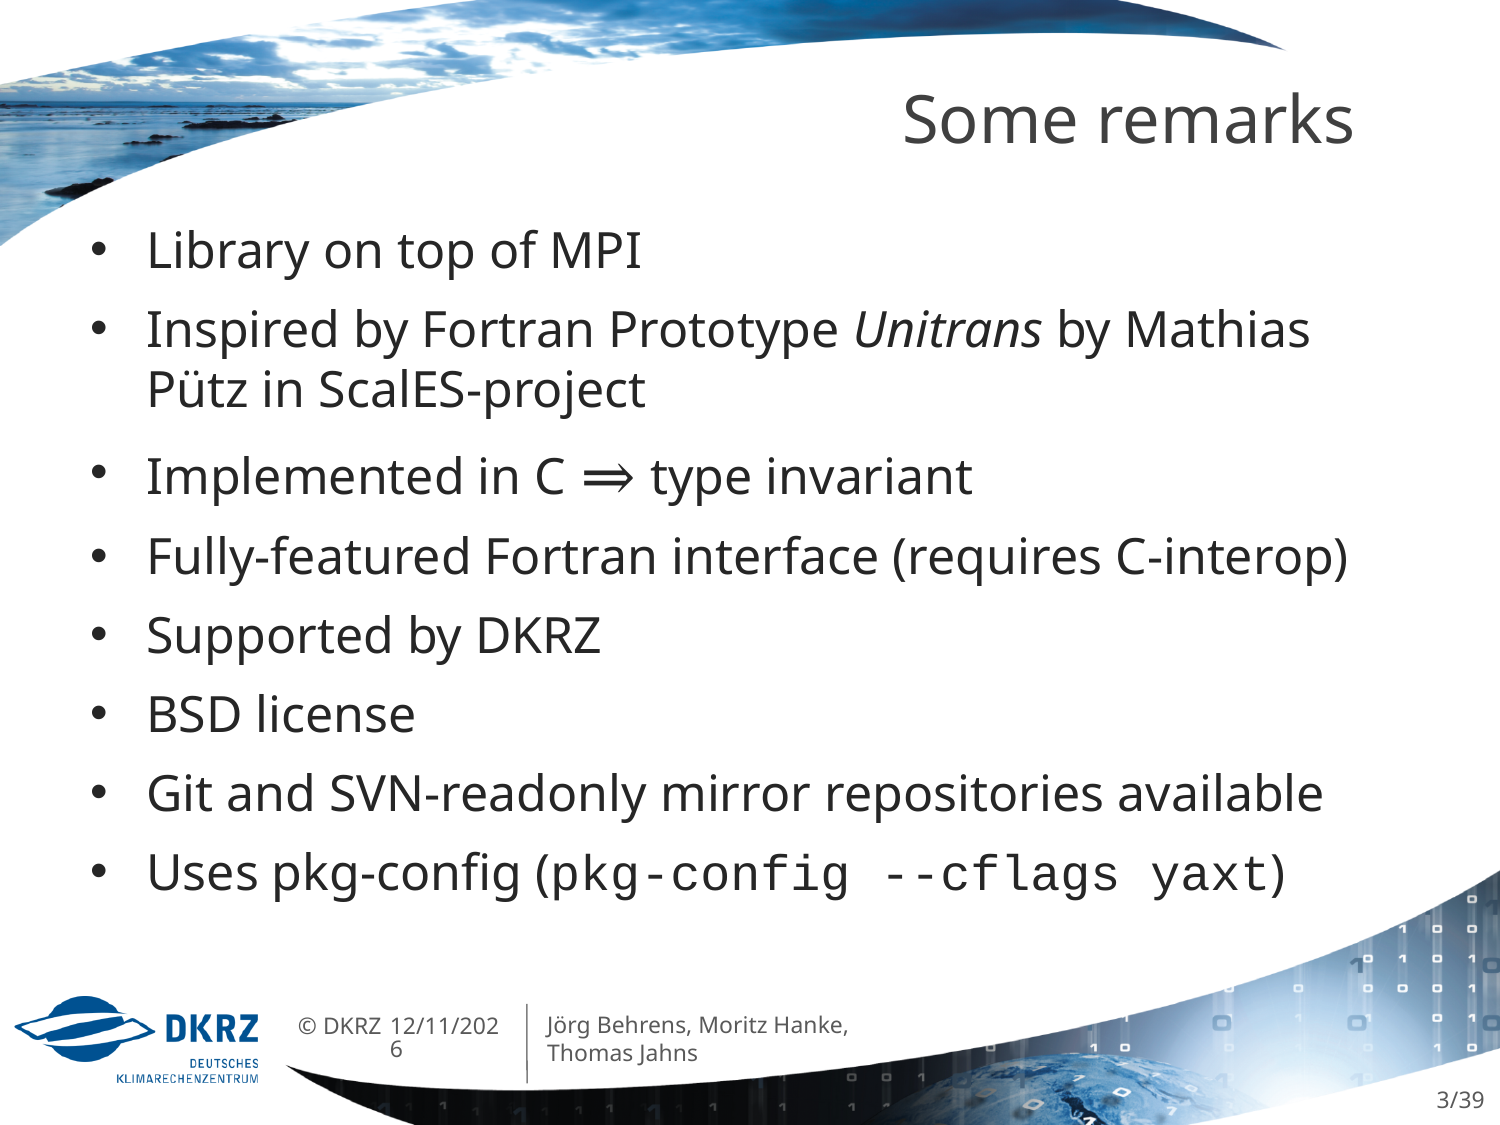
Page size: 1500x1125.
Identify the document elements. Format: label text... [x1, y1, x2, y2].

footer Jörg Behrens, Moritz Hanke, Thomas Jahns [532, 1003, 884, 1082]
picture [0, 0, 1288, 246]
title Some remarks [480, 70, 1372, 165]
list Library on top of MPI Inspired by Fortran Prototype Unitrans by Mathias Pütz in ScalES-project Implemented in C ⇒ type invariant Fully-featured Fortran interface (requires C-interop) Supported by DKRZ BSD license Git and SVN-readonly mirror repositories available Uses pkg-config (pkg-config --cflags yaxt) [74, 210, 1426, 985]
slide_number 3 [1333, 1078, 1465, 1125]
picture [14, 996, 258, 1083]
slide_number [375, 1004, 528, 1052]
picture [285, 867, 1500, 1125]
